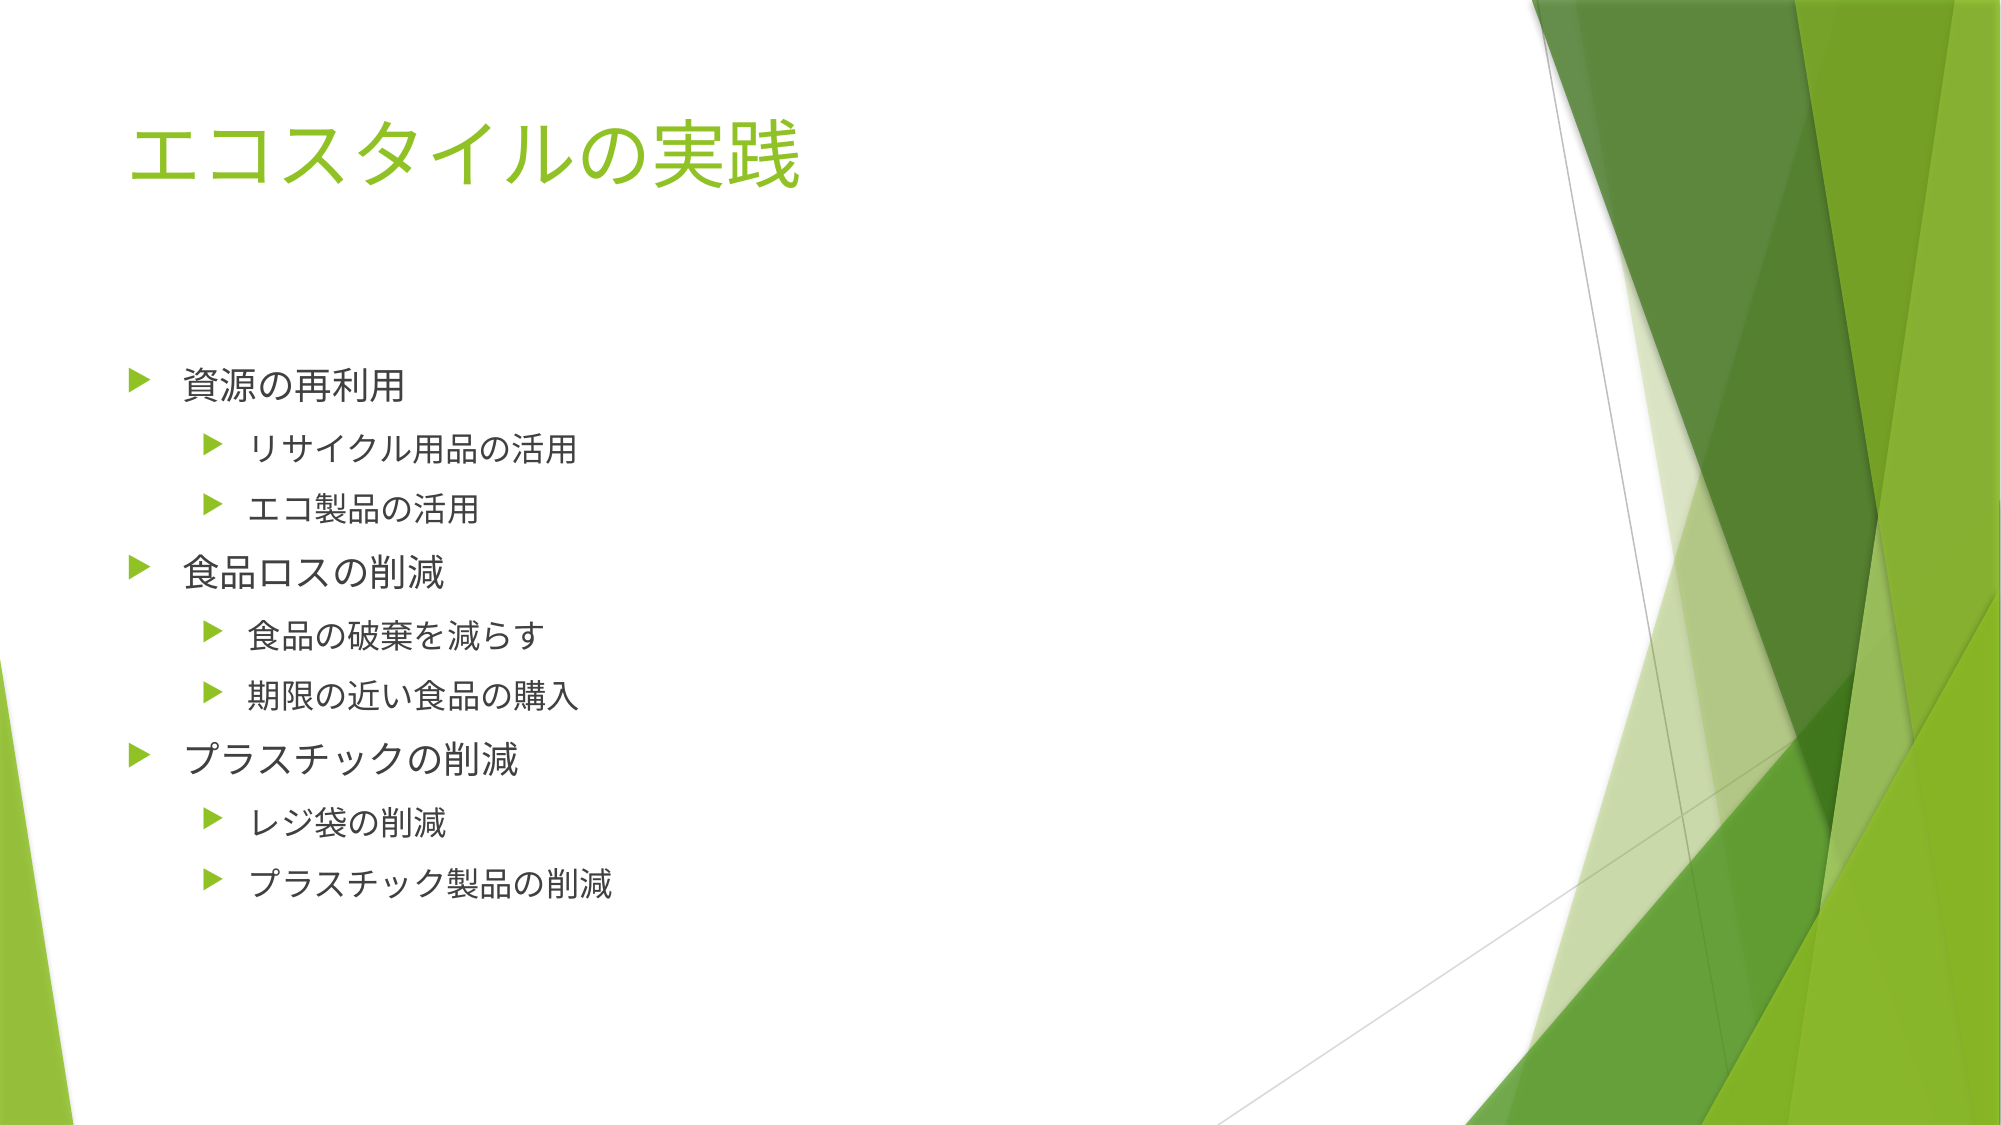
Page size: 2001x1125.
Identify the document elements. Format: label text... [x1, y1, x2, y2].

title エコスタイルの実践 [111, 99, 1522, 317]
list 資源の再利用 リサイクル用品の活用 エコ製品の活用 食品ロスの削減 食品の破棄を減らす 期限の近い食品の購入 プラスチックの削減 レジ袋の削減 プラスチック製品の削減 [111, 354, 1522, 992]
